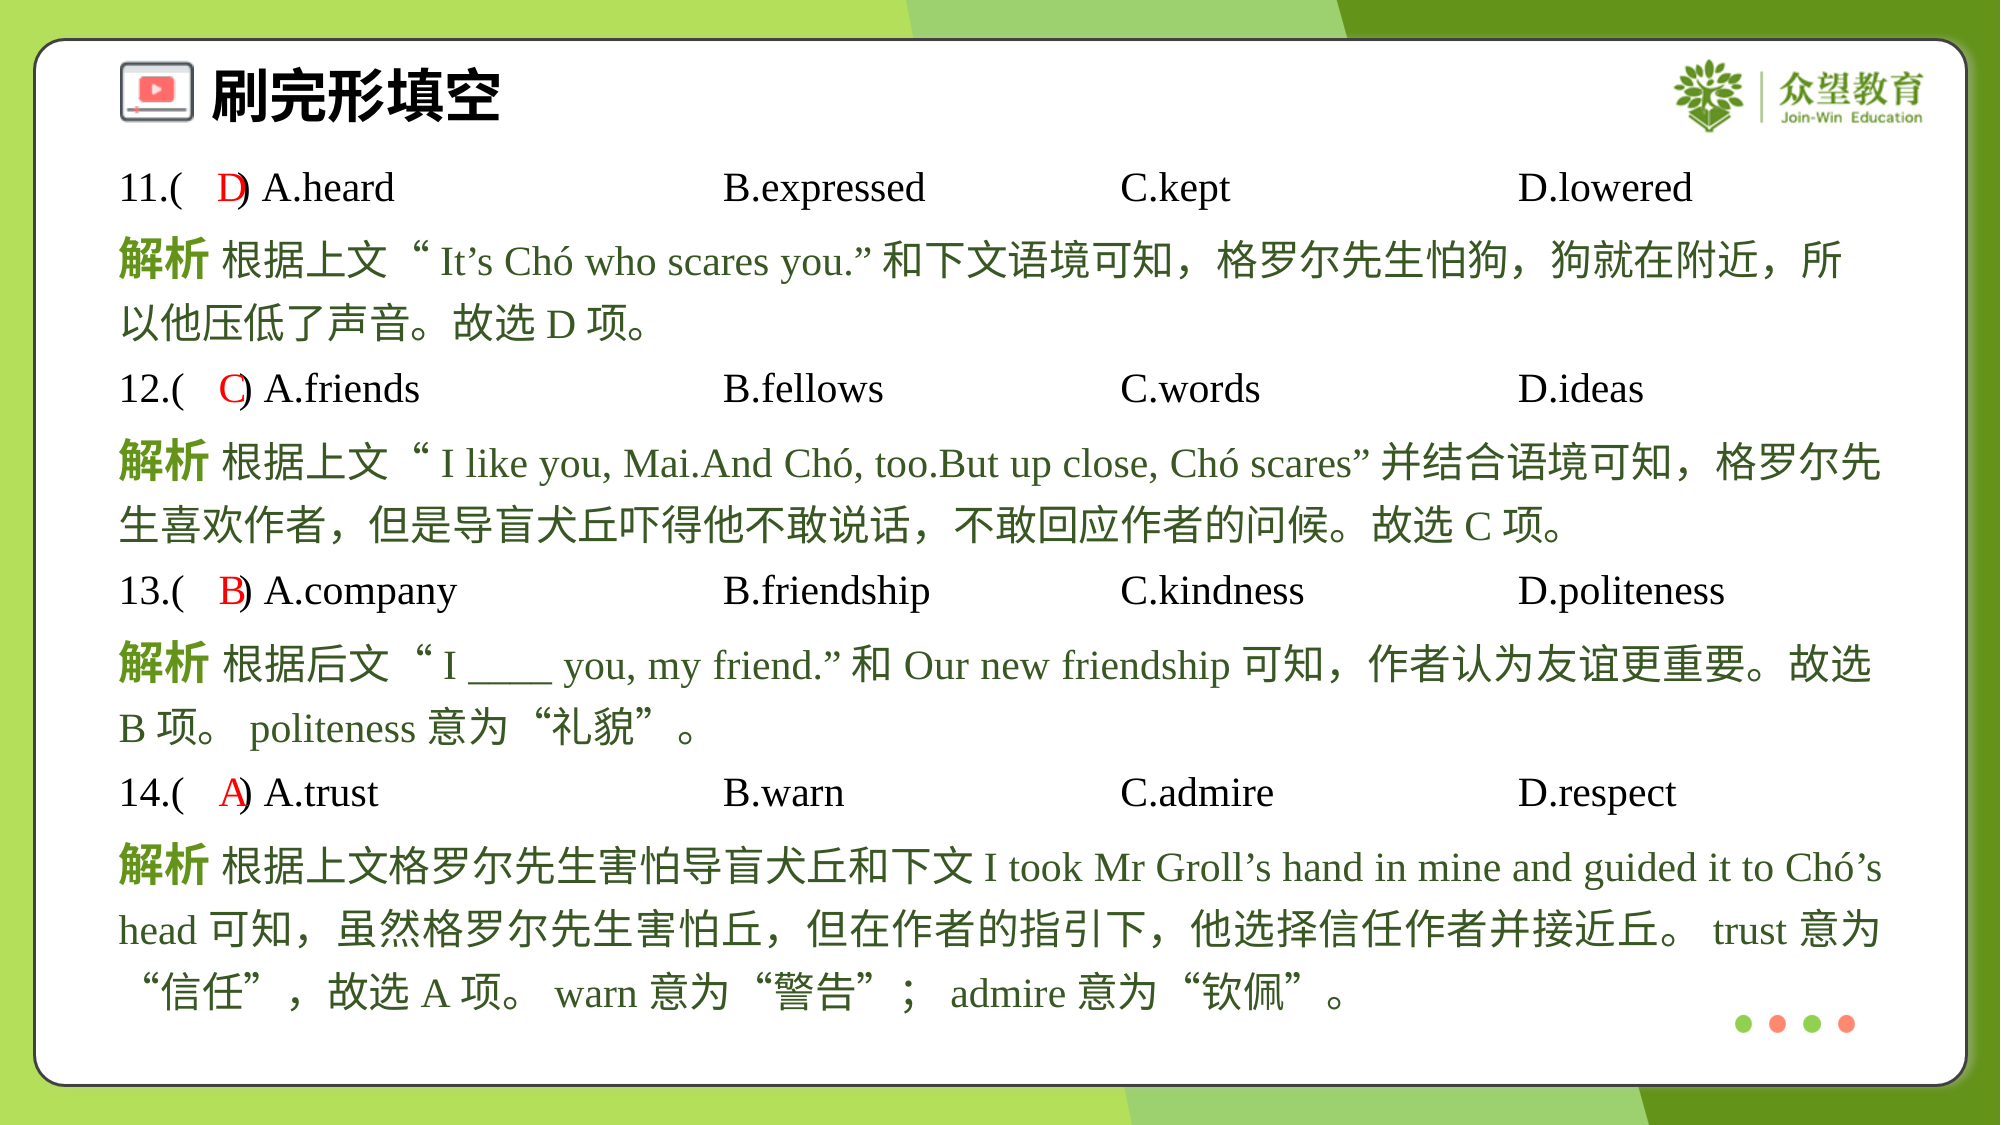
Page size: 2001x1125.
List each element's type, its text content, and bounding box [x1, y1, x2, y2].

text_box 11.( ) A.heard B.expressed C.kept D.lowered [252, 146, 1883, 204]
text_box 14.( ) A.trust B.warn C.admire D.respect [254, 752, 1883, 810]
text_box 12.( ) A.friends B.fellows C.words D.ideas [118, 348, 213, 406]
text_box 解析 根据上文格罗尔先生害怕导盲犬丘和下文I took Mr Groll’s hand in mine and guided it to Chó’s head可知，虽然格罗尔先生害怕丘，但在作者的指引下，他选择信任作者并接近丘。trust意为“信任”，故选A项。warn意为“警告”；admire意为“钦佩”。 [118, 822, 1883, 1011]
text_box 14.( ) A.trust B.warn C.admire D.respect [118, 752, 213, 810]
text_box D [212, 146, 252, 205]
text_box 12.( ) A.friends B.fellows C.words D.ideas [252, 348, 1883, 406]
text_box 解析 根据后文“I ____ you, my friend.”和Our new friendship可知，作者认为友谊更重要。故选B项。politeness意为“礼貌”。 [118, 619, 1883, 747]
text_box 13.( ) A.company B.friendship C.kindness D.politeness [252, 550, 1883, 608]
text_box 13.( ) A.company B.friendship C.kindness D.politeness [118, 550, 213, 608]
text_box 11.( ) A.heard B.expressed C.kept D.lowered [118, 146, 212, 204]
text_box B [213, 550, 252, 608]
text_box A [213, 752, 254, 810]
text_box C [213, 348, 252, 406]
text_box 解析 根据上文“I like you, Mai.And Chó, too.But up close, Chó scares”并结合语境可知，格罗尔先生喜欢作者，但是导盲犬丘吓得他不敢说话，不敢回应作者的问候。故选C项。 [118, 417, 1883, 545]
picture [0, 0, 2000, 1125]
text_box 解析 根据上文“It’s Chó who scares you.”和下文语境可知，格罗尔先生怕狗，狗就在附近，所以他压低了声音。故选D项。 [118, 215, 1883, 343]
